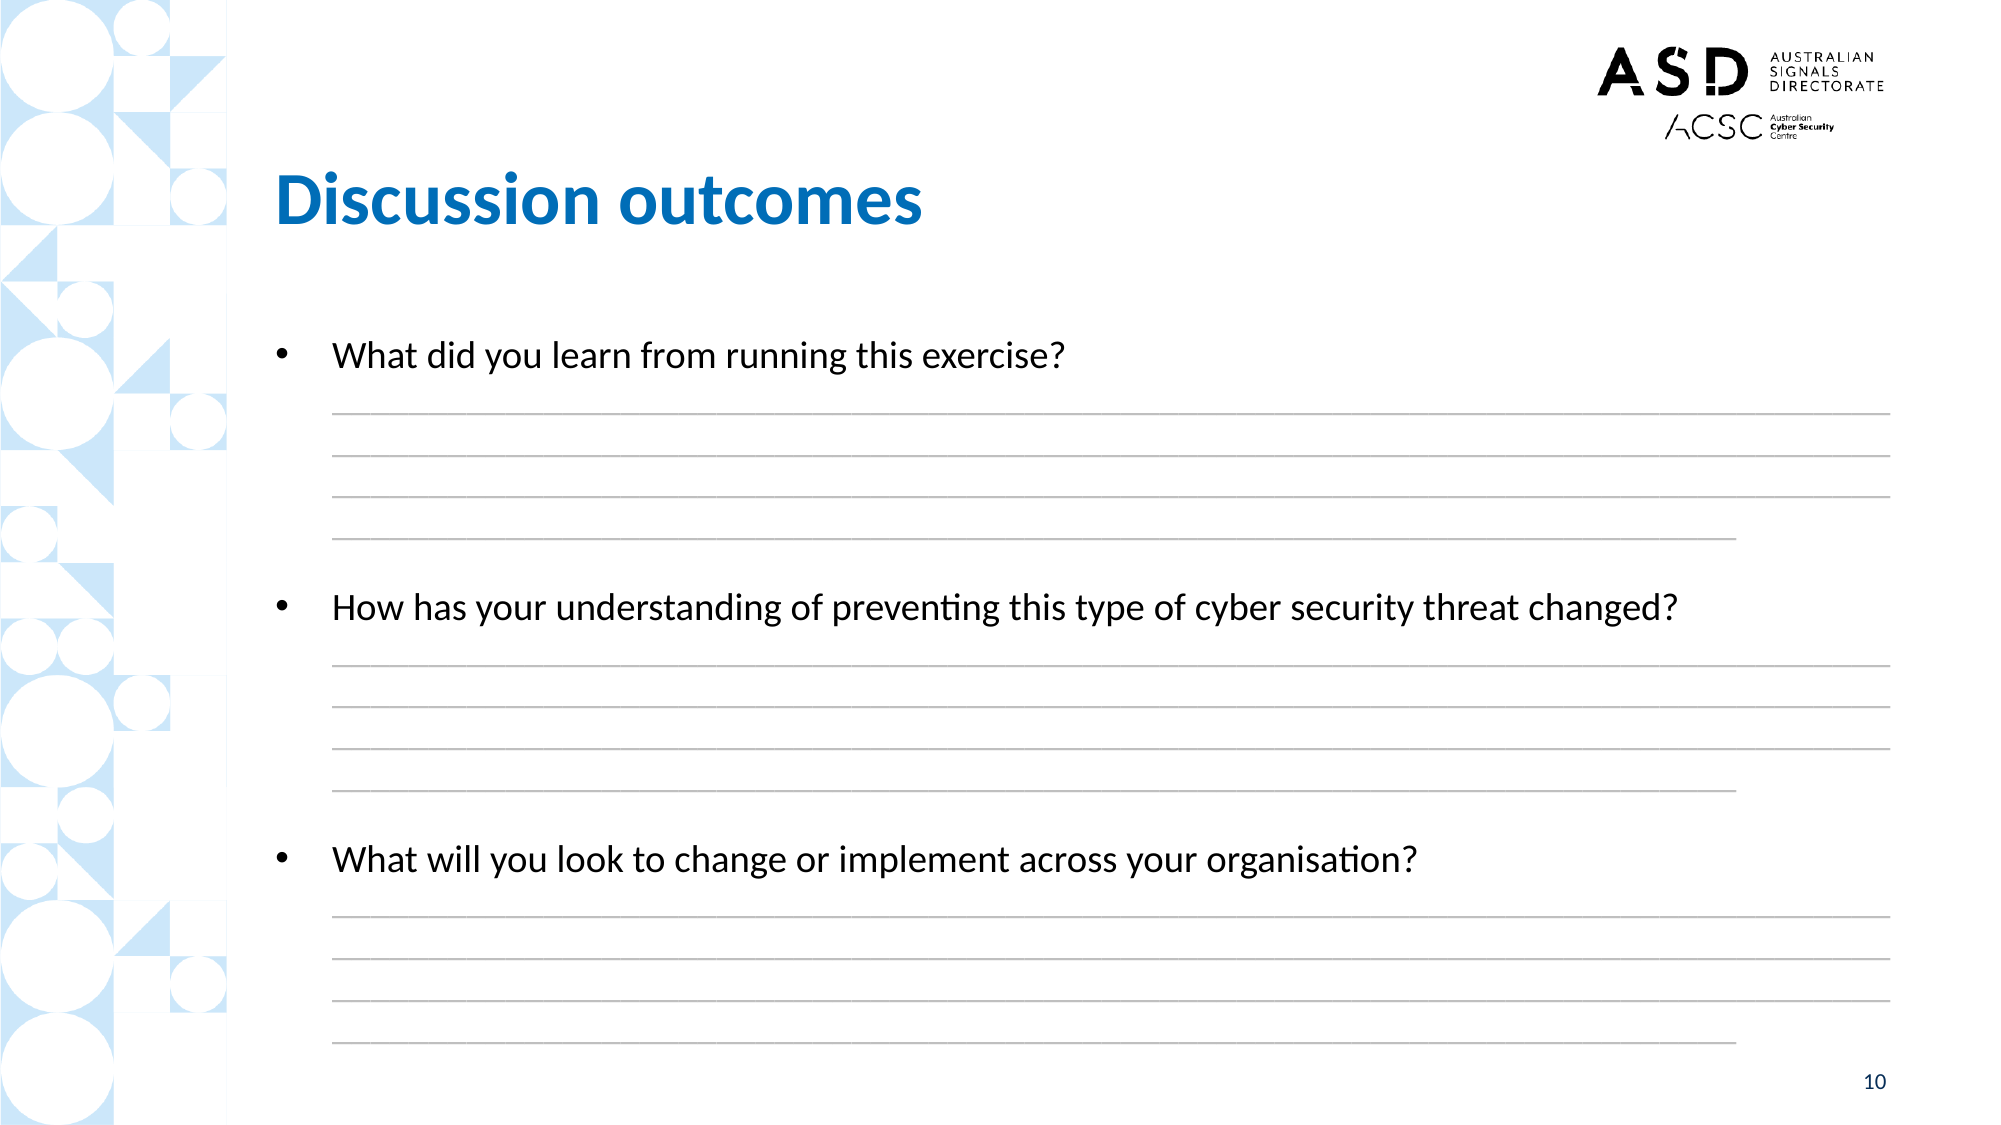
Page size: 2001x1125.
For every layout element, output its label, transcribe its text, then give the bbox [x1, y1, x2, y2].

picture [0, 0, 227, 1125]
title Discussion outcomes [260, 138, 1902, 263]
picture [1566, 0, 1919, 178]
slide_number 10 [1799, 1050, 1902, 1111]
list What did you learn from running this exercise? ____________________________________________________________________________________________________________________________________________________________________________________________________________________________________________________________________________________________________________________________ How has your understanding of preventing this type of cyber security threat changed? ____________________________________________________________________________________________________________________________________________________________________________________________________________________________________________________________________________________________________________________________ What will you look to change or implement across your organisation? ____________________________________________________________________________________________________________________________________________________________________________________________________________________________________________________________________________________________________________________________ [260, 327, 1915, 1111]
